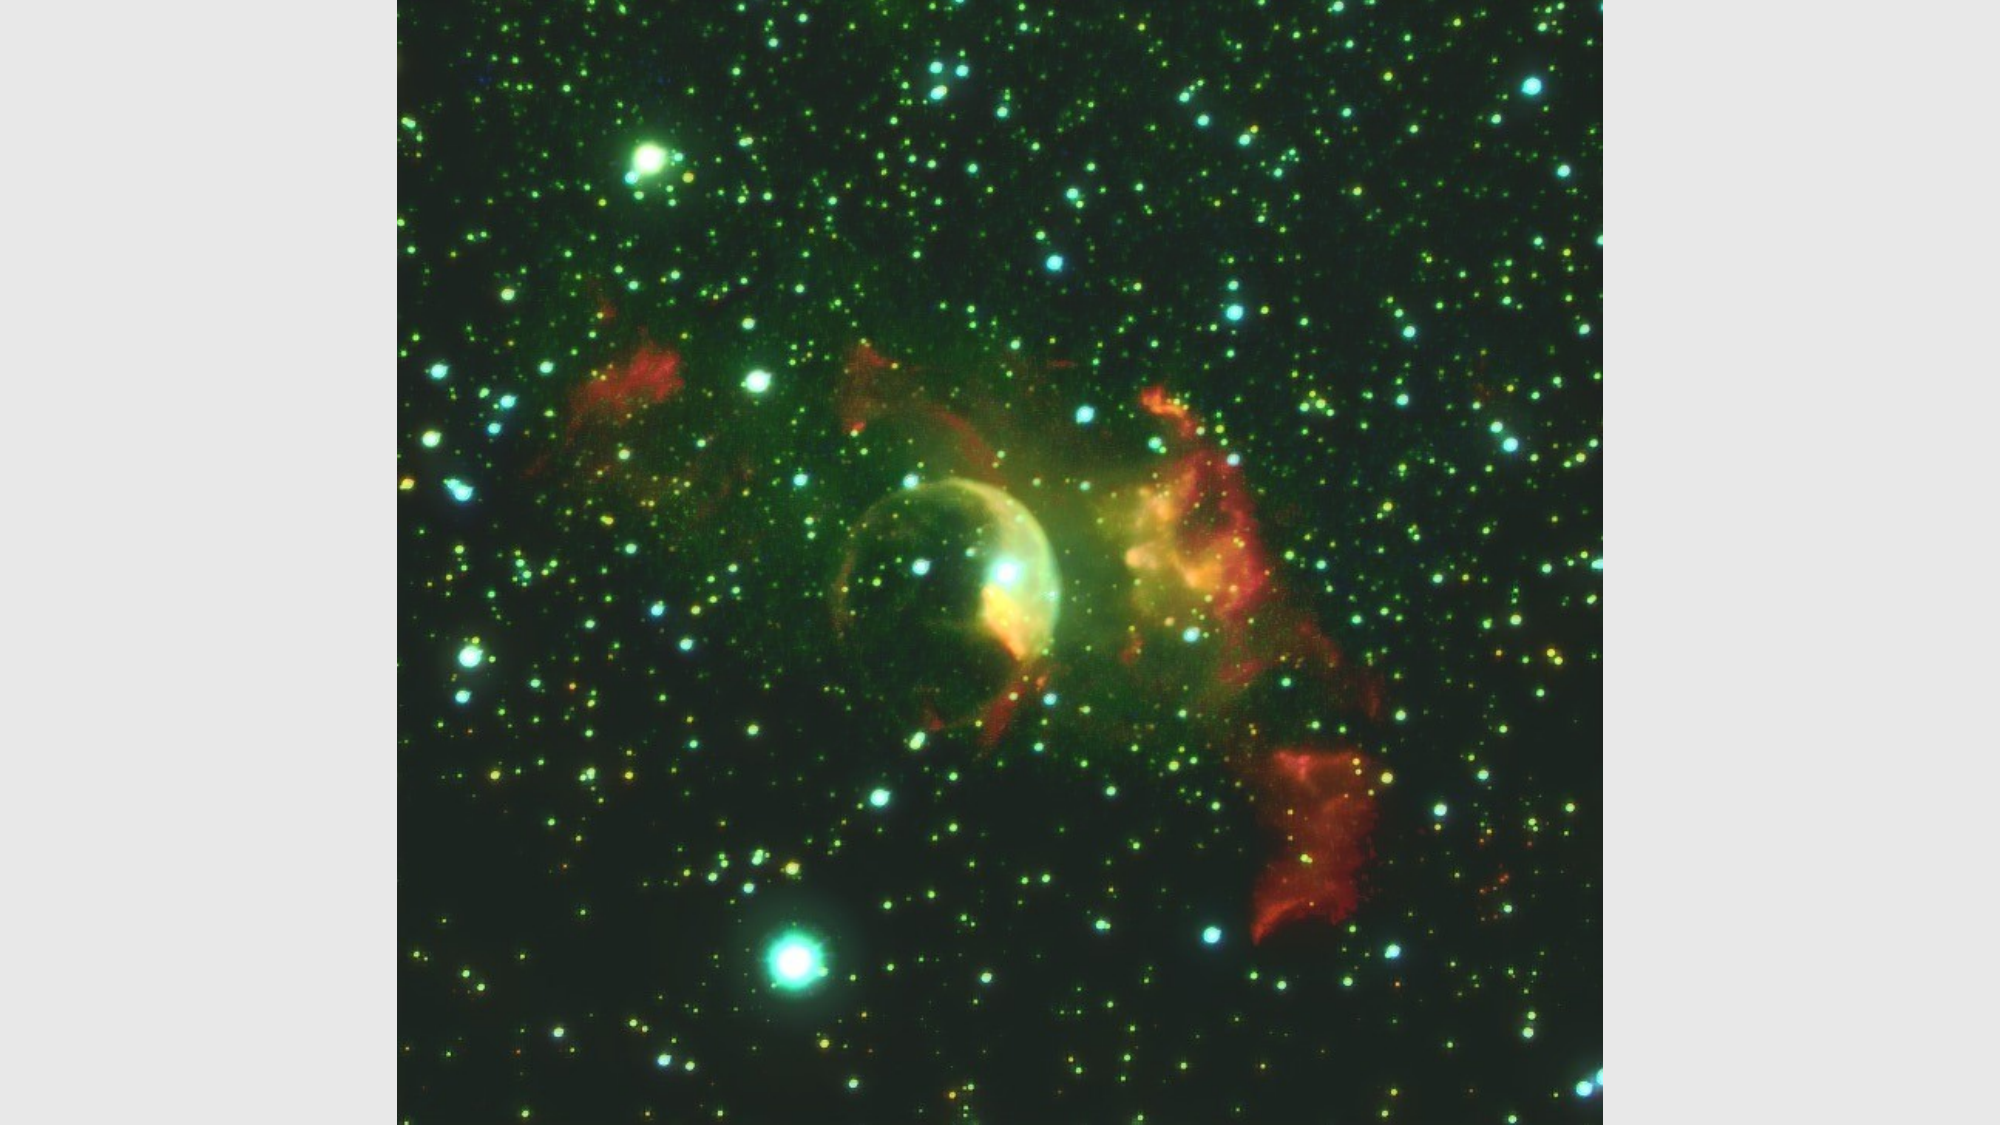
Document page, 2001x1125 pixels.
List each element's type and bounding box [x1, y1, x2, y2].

list [396, 0, 1604, 1125]
